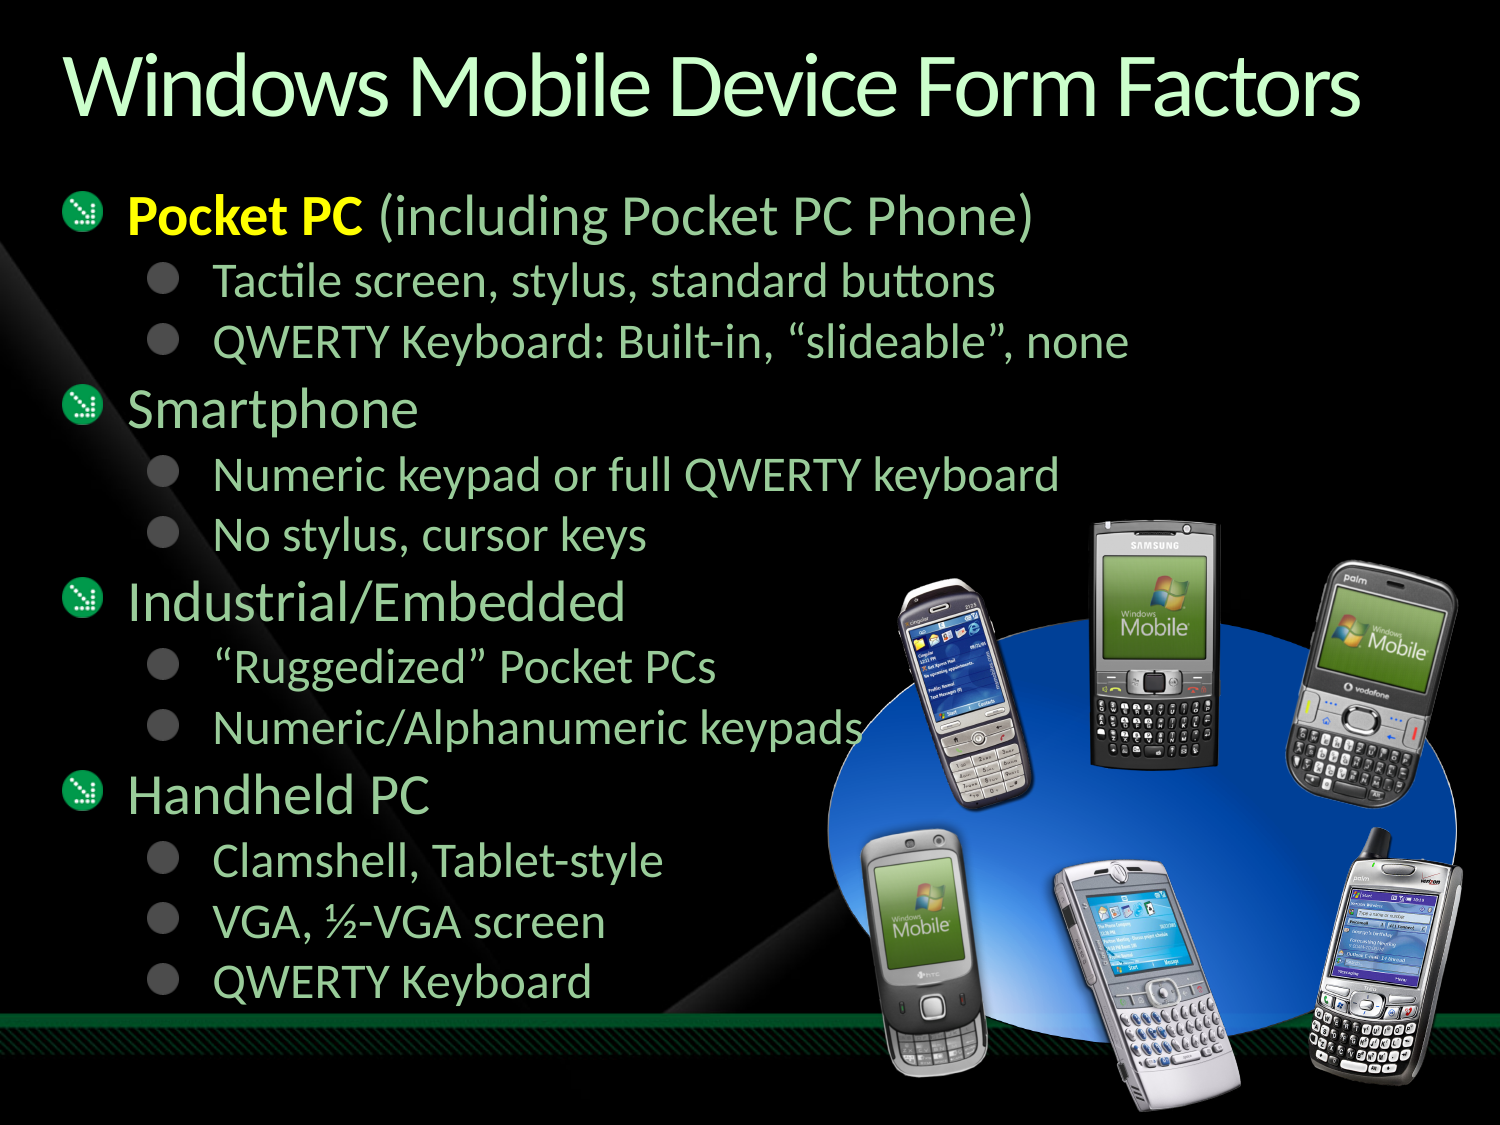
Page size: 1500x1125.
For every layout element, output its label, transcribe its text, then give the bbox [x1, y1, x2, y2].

title Windows Mobile Device Form Factors [62, 37, 1438, 138]
list Pocket PC (including Pocket PC Phone) Tactile screen, stylus, standard buttons QWERTY Keyboard: Built-in, “slideable”, none Smartphone Numeric keypad or full QWERTY keyboard No stylus, cursor keys Industrial/Embedded “Ruggedized” Pocket PCs Numeric/Alphanumeric keypads Handheld PC Clamshell, Tablet-style VGA, ½-VGA screen QWERTY Keyboard [62, 187, 1443, 1051]
picture [0, 0, 1500, 1125]
